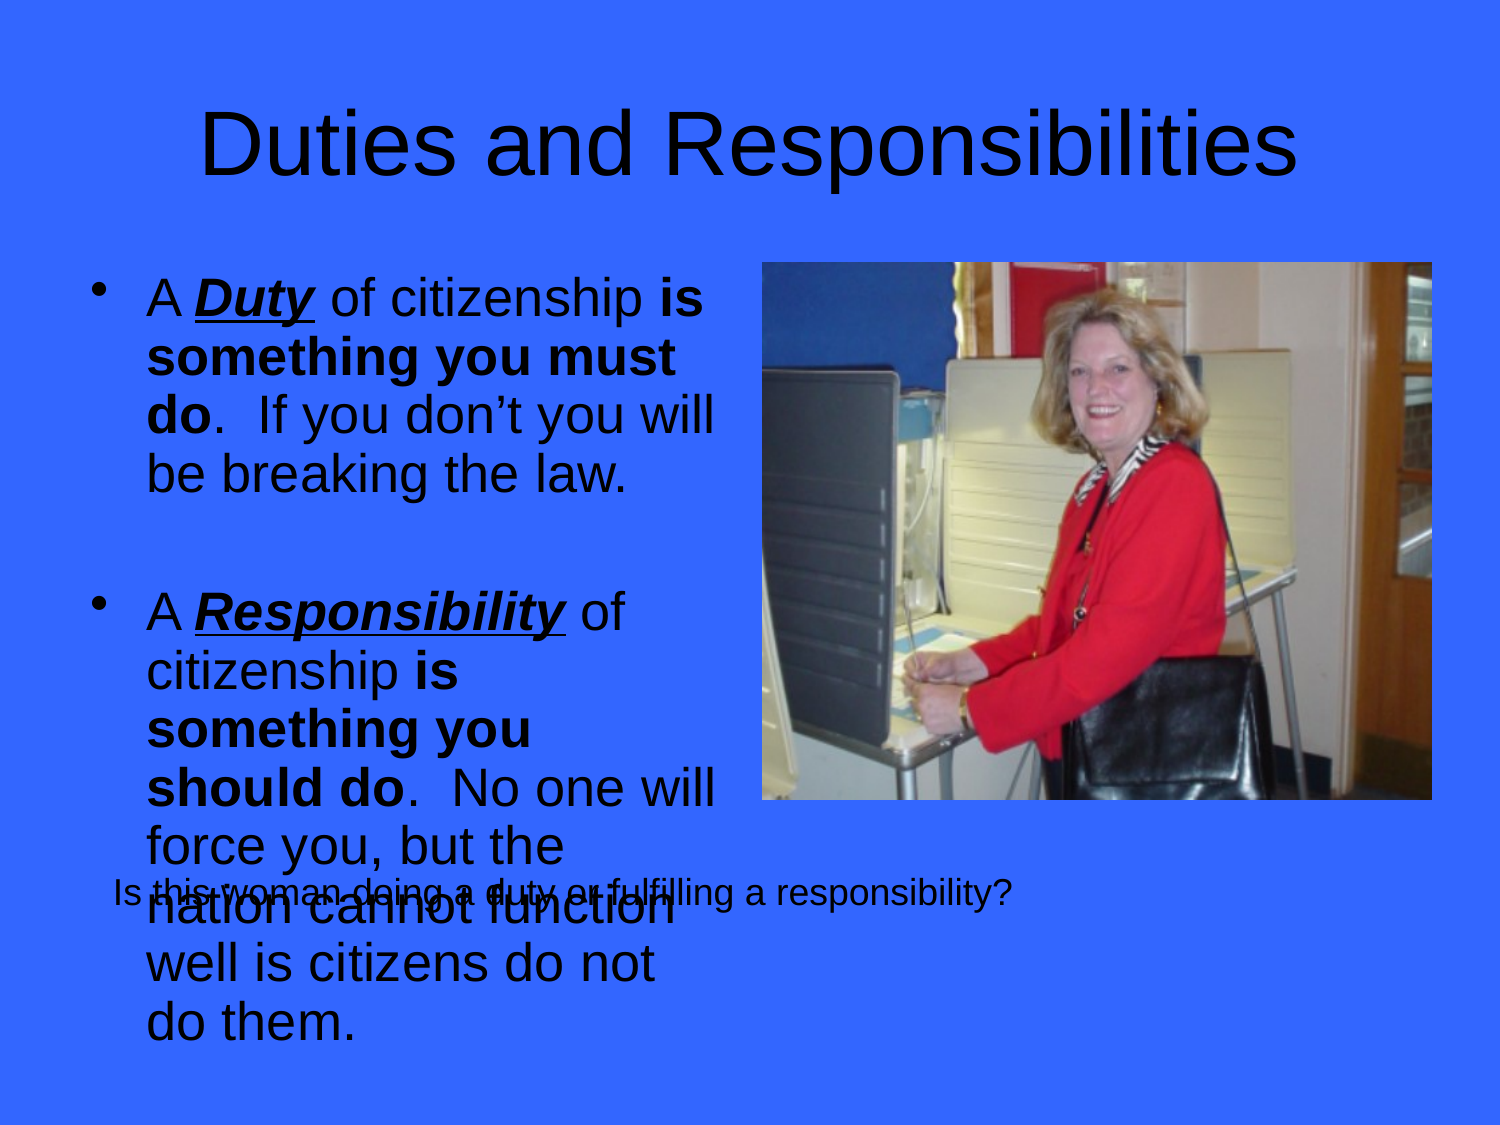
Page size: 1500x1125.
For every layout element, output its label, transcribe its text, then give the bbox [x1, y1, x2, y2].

picture [762, 262, 1432, 801]
list A Duty of citizenship is something you must do. If you don’t you will be breaking the law. A Responsibility of citizenship is something you should do. No one will force you, but the nation cannot function well is citizens do not do them. [75, 1005, 738, 1125]
list Is this woman doing a duty or fulfilling a responsibility? [75, 262, 1425, 1005]
title Duties and Responsibilities [75, 45, 1425, 233]
